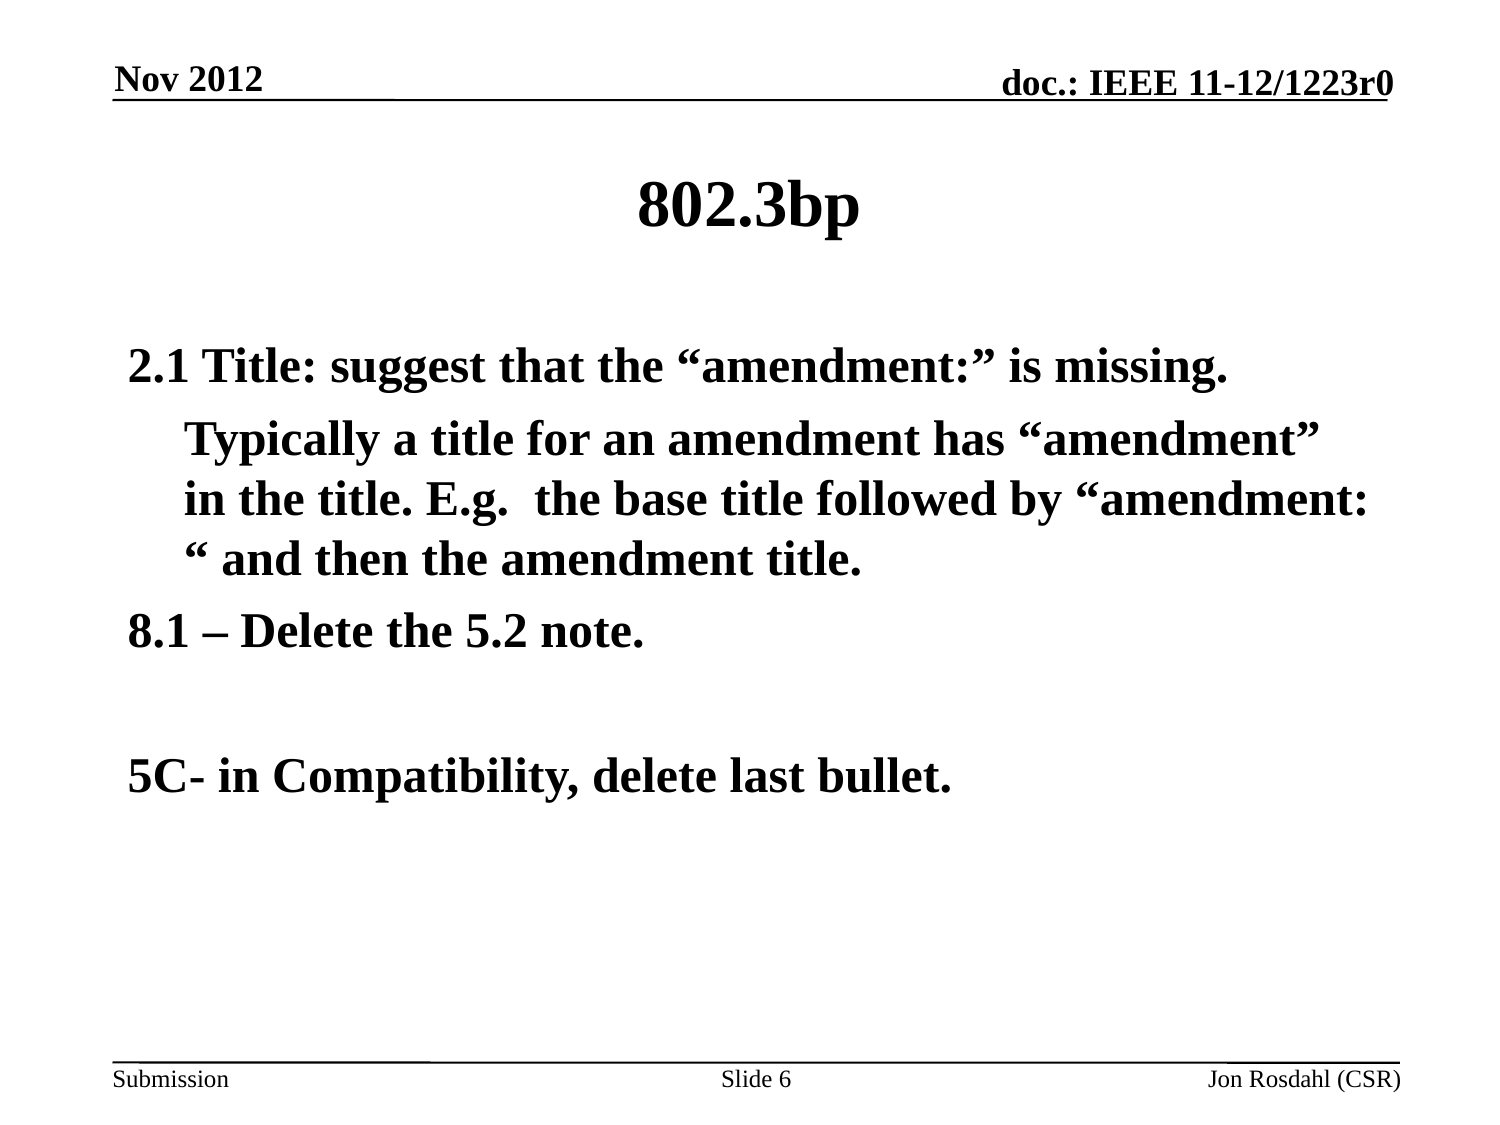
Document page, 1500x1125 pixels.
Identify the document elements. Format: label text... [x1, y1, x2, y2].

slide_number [114, 54, 423, 100]
slide_number Slide 6 [712, 1061, 800, 1123]
footer Jon Rosdahl (CSR) [878, 1061, 1402, 1093]
title 802.3bp [112, 112, 1388, 288]
list 2.1 Title: suggest that the “amendment:” is missing. Typically a title for an amendment has “amendment” in the title. E.g. the base title followed by “amendment: “ and then the amendment title. 8.1 – Delete the 5.2 note. 5C- in Compatibility, delete last bullet. [112, 324, 1388, 1000]
